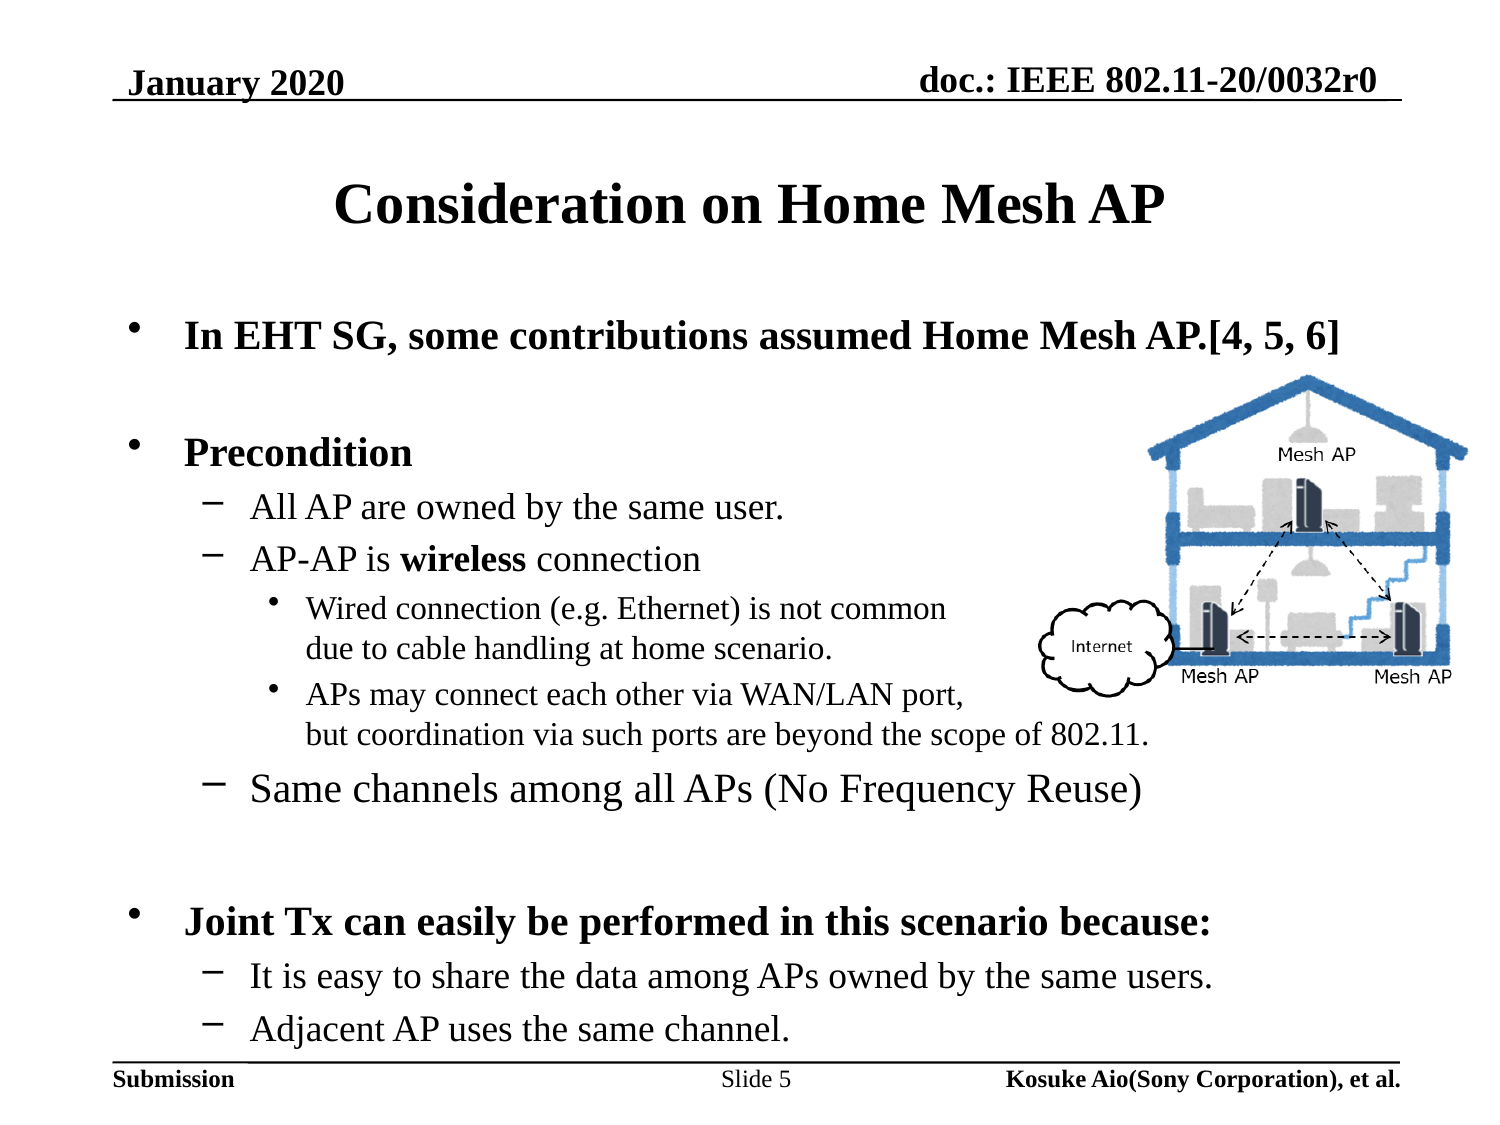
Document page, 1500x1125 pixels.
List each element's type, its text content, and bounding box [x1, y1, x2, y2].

list In EHT SG, some contributions assumed Home Mesh AP.[4, 5, 6] Precondition All AP are owned by the same user. AP-AP is wireless connection Wired connection (e.g. Ethernet) is not common due to cable handling at home scenario. APs may connect each other via WAN/LAN port, but coordination via such ports are beyond the scope of 802.11. Same channels among all APs (No Frequency Reuse) Joint Tx can easily be performed in this scenario because: It is easy to share the data among APs owned by the same users. Adjacent AP uses the same channel. [112, 299, 1413, 1038]
picture [1037, 349, 1477, 701]
title Consideration on Home Mesh AP [112, 112, 1388, 288]
footer Kosuke Aio(Sony Corporation), et al. [962, 1061, 1402, 1093]
slide_number Slide 5 [712, 1061, 801, 1093]
